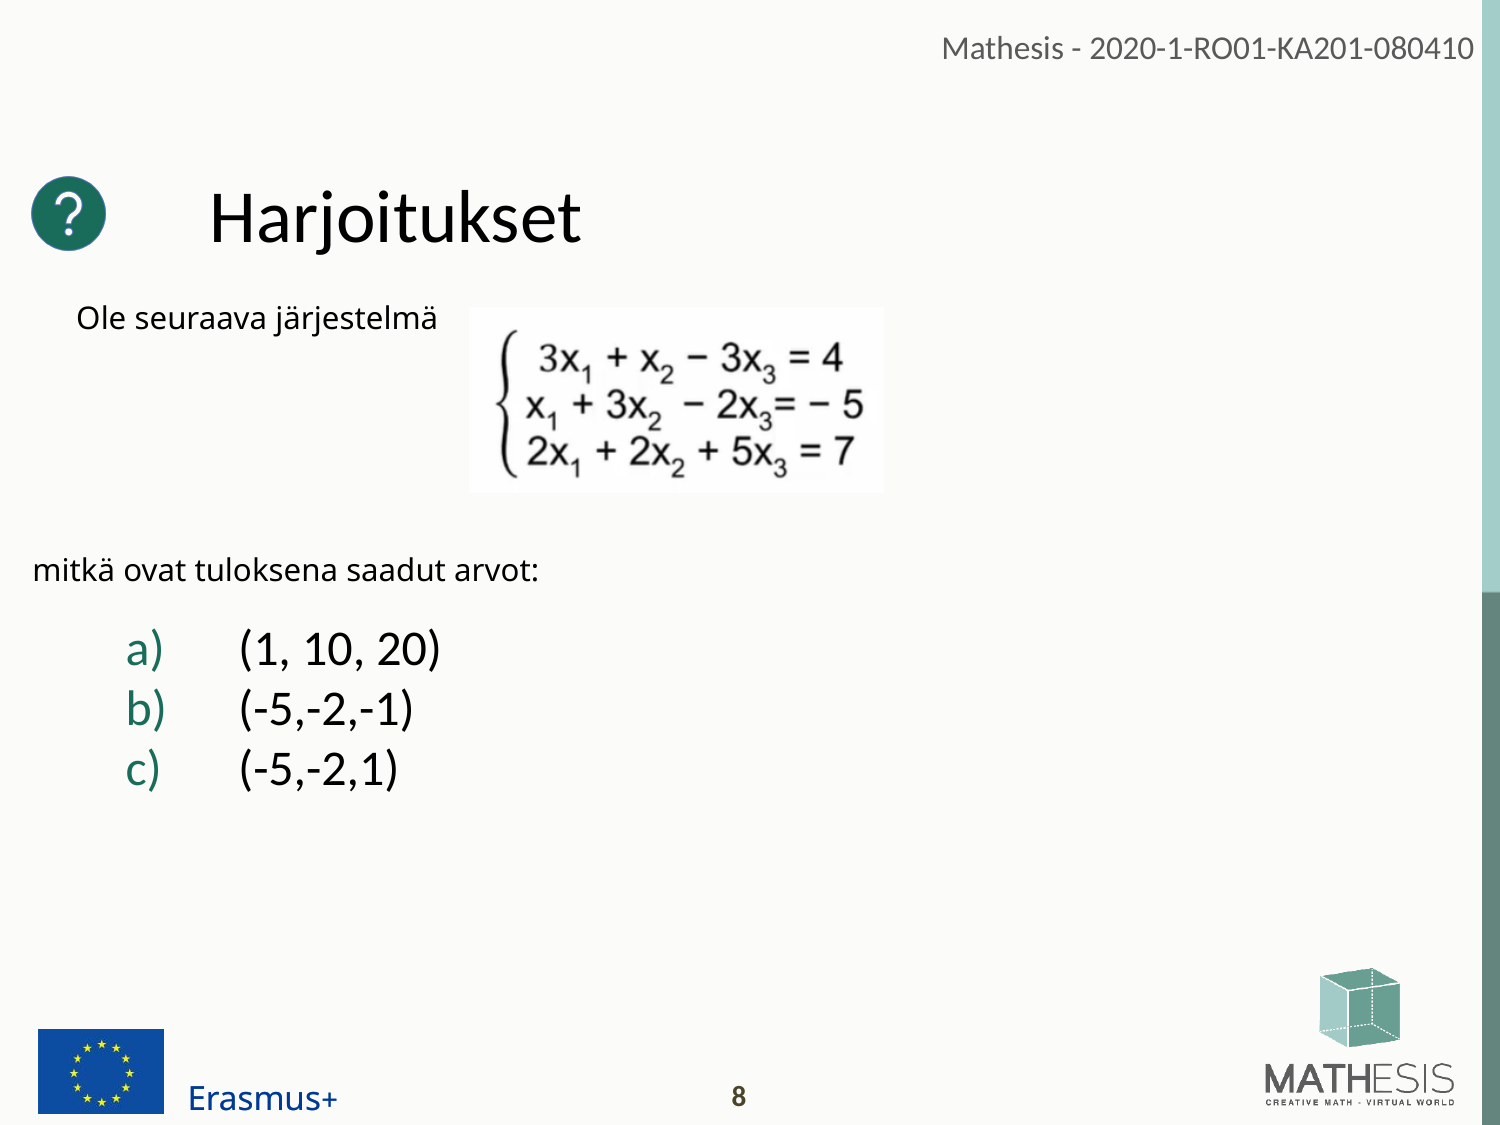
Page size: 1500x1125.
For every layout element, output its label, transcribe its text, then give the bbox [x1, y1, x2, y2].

text_box (1, 10, 20) (-5,-2,-1) (-5,-2,1) [114, 609, 1418, 801]
text_box Ole seuraava järjestelmä [64, 292, 450, 342]
picture [21, 166, 115, 260]
text_box Harjoitukset [194, 160, 1187, 266]
text_box [450, 295, 1500, 341]
text_box mitkä ovat tuloksena saadut arvot: [21, 544, 552, 593]
picture [468, 306, 884, 493]
picture [38, 1029, 164, 1114]
